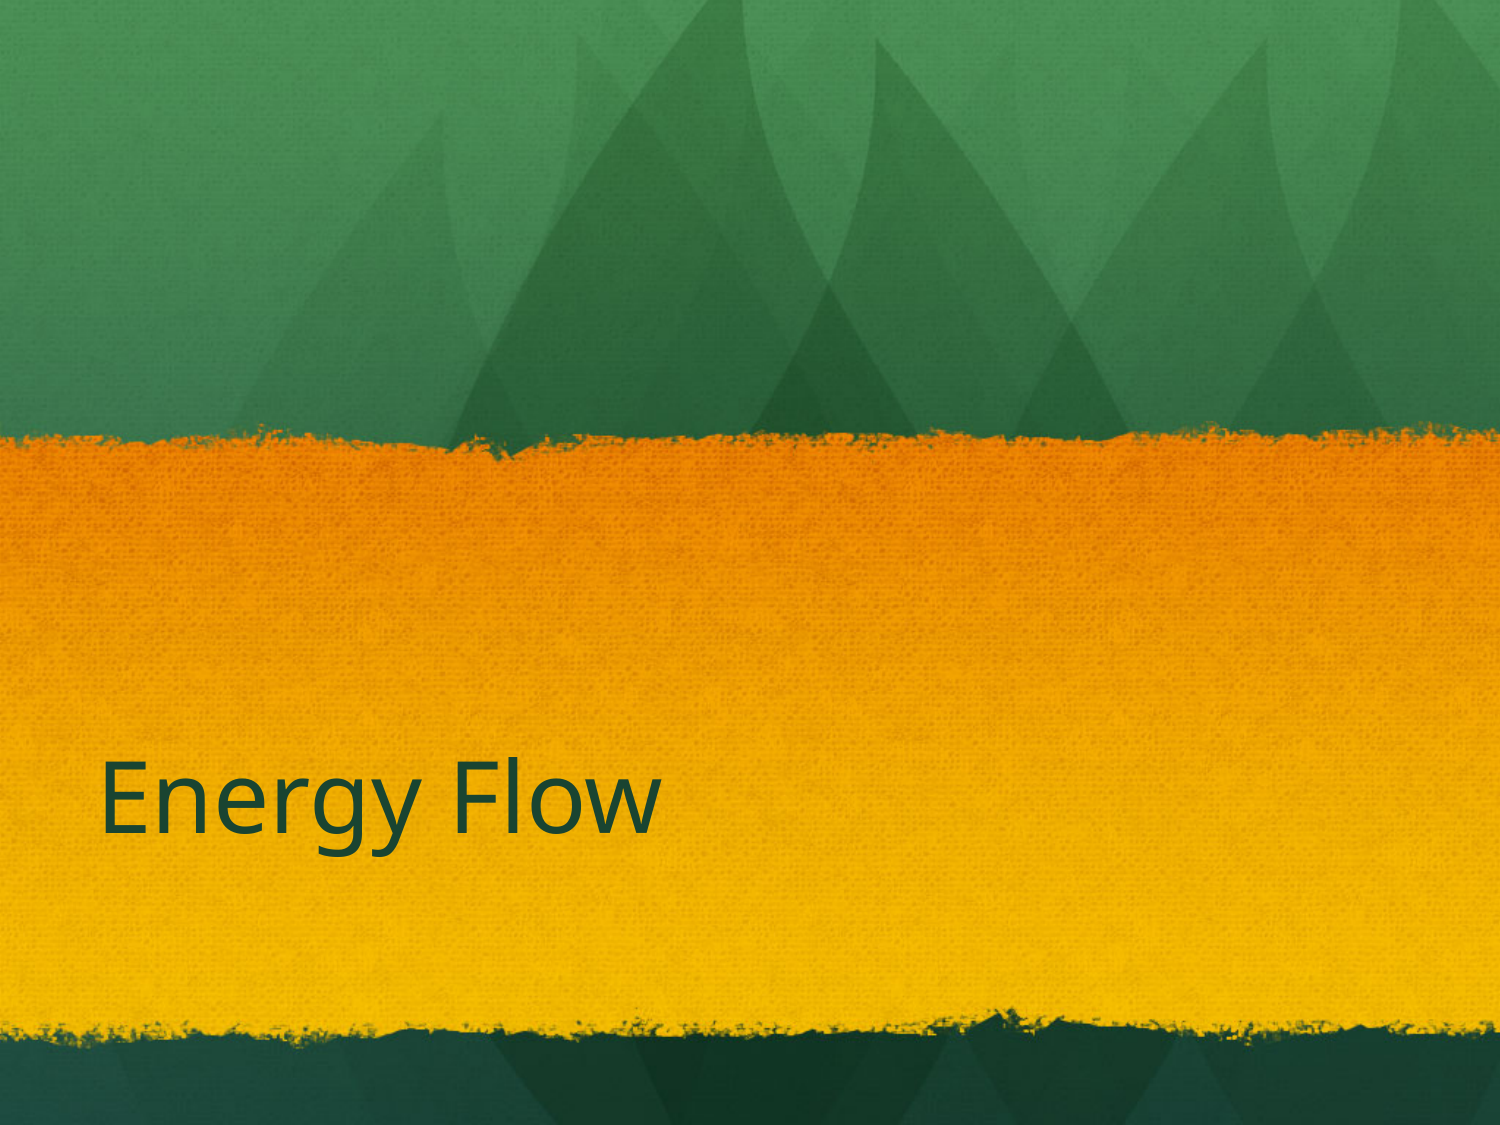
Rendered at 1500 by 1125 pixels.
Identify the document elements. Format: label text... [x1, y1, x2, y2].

picture [0, 0, 1500, 1125]
title Energy Flow [81, 619, 1262, 861]
